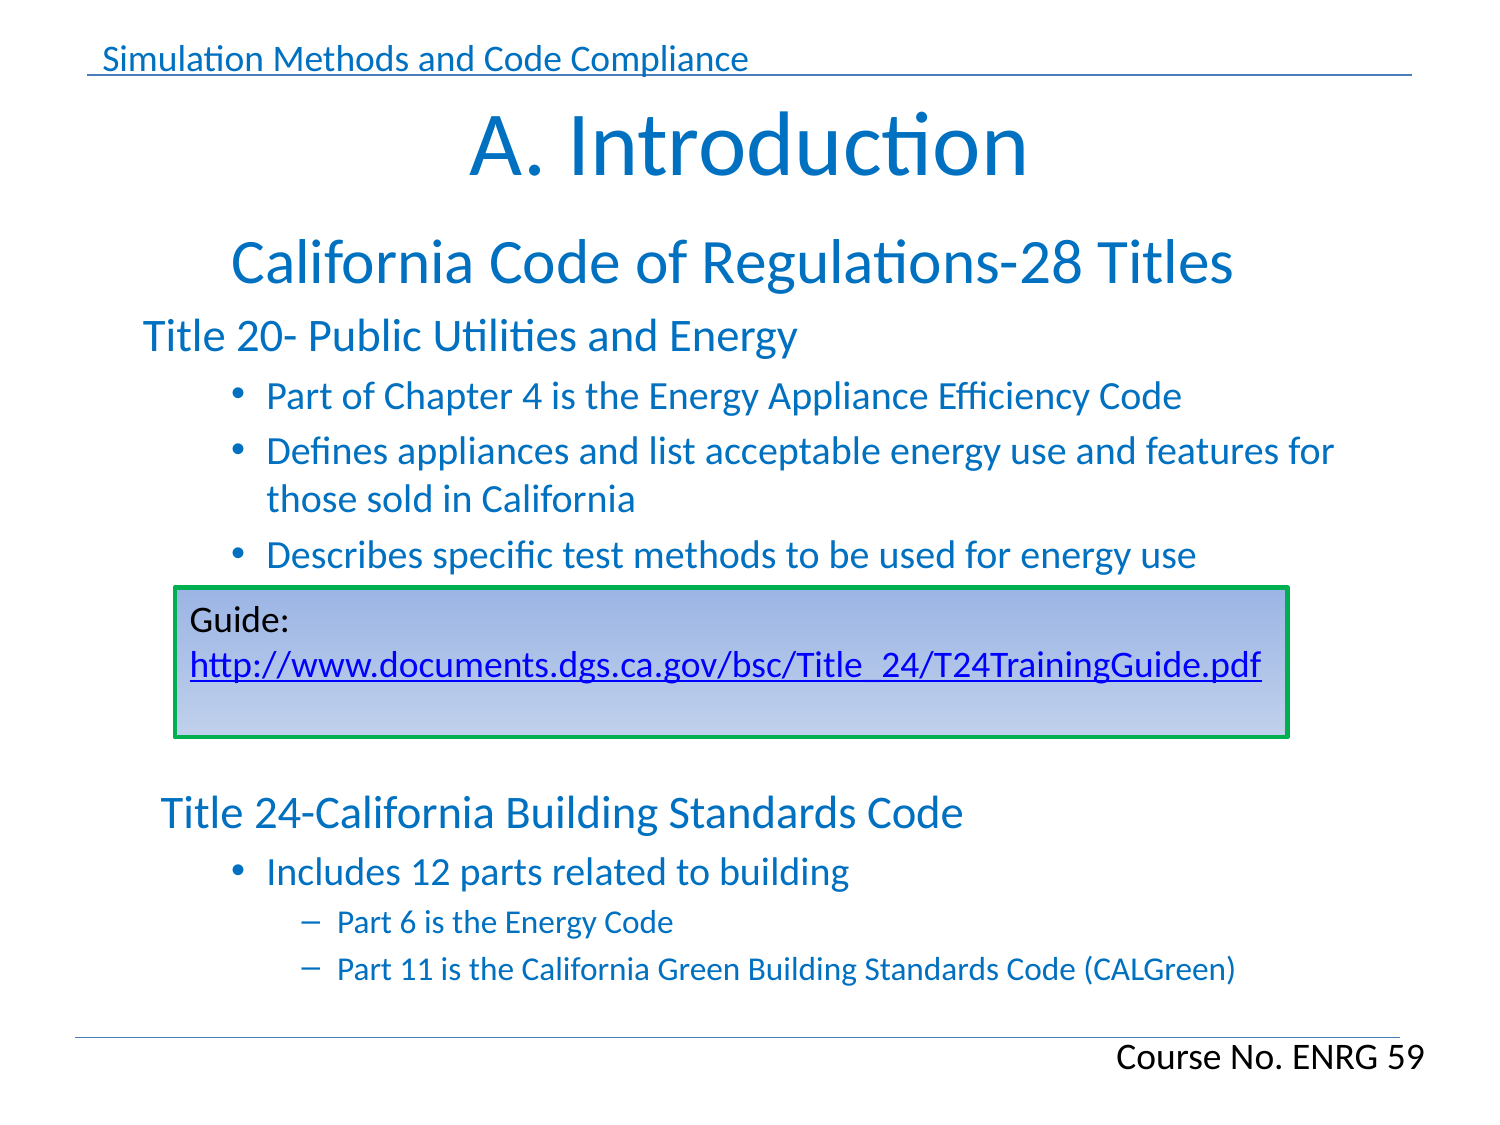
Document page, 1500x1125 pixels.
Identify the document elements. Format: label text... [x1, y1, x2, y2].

text_box Guide: http://www.documents.dgs.ca.gov/bsc/Title_24/T24TrainingGuide.pdf [174, 587, 1288, 738]
list California Code of Regulations-28 Titles Title 20- Public Utilities and Energy Part of Chapter 4 is the Energy Appliance Efficiency Code Defines appliances and list acceptable energy use and features for those sold in California Describes specific test methods to be used for energy use Title 24-California Building Standards Code Includes 12 parts related to building Part 6 is the Energy Code Part 11 is the California Green Building Standards Code (CALGreen) [75, 212, 1425, 1005]
title A. Introduction [75, 45, 1425, 212]
